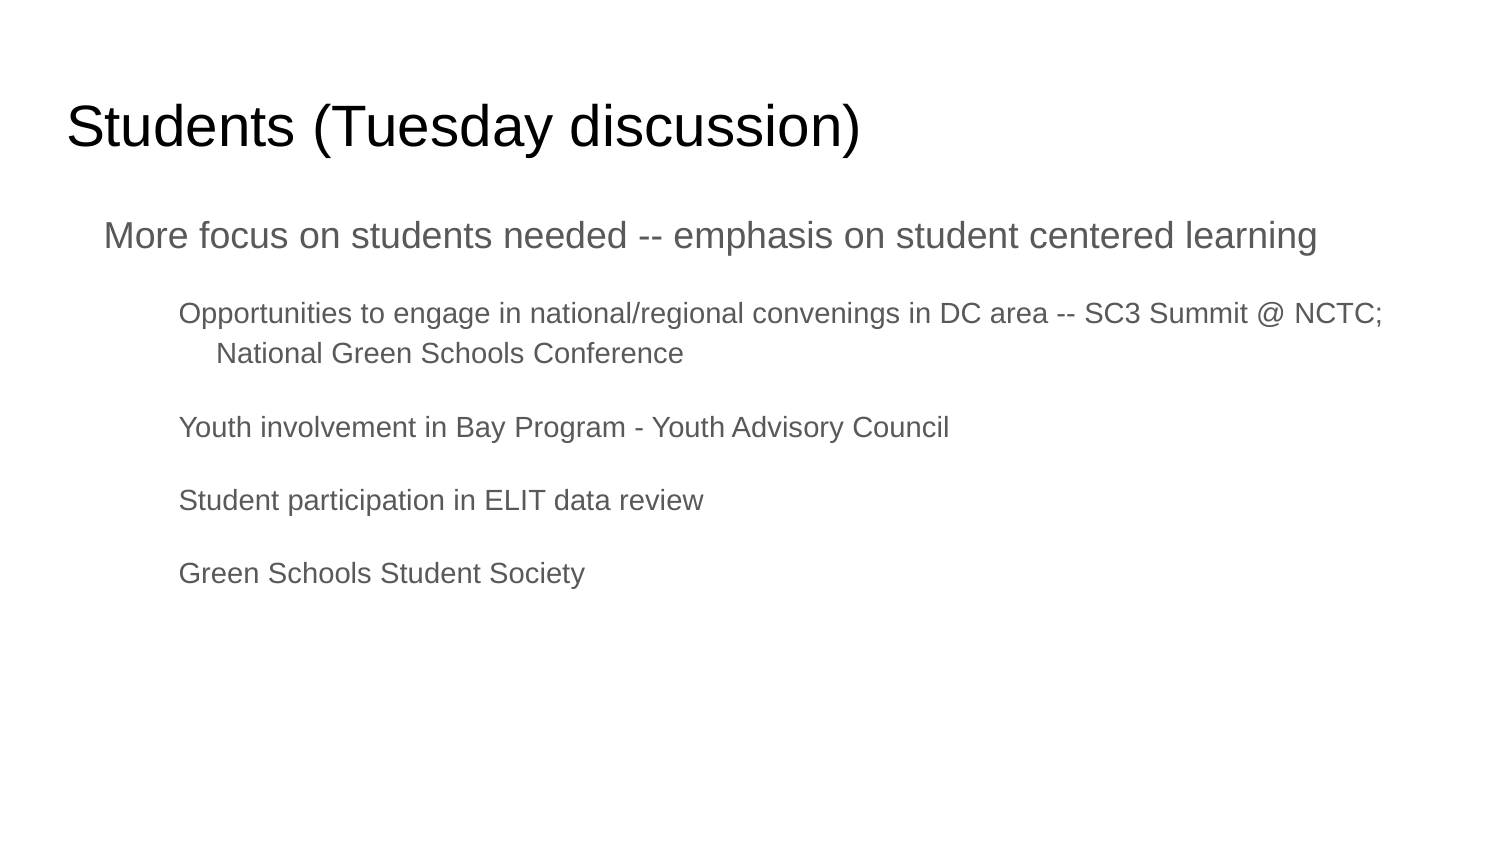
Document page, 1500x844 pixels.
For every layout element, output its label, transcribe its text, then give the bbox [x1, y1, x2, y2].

list More focus on students needed -- emphasis on student centered learning Opportunities to engage in national/regional convenings in DC area -- SC3 Summit @ NCTC; National Green Schools Conference Youth involvement in Bay Program - Youth Advisory Council Student participation in ELIT data review Green Schools Student Society [51, 189, 1449, 750]
title Students (Tuesday discussion) [51, 72, 1449, 167]
